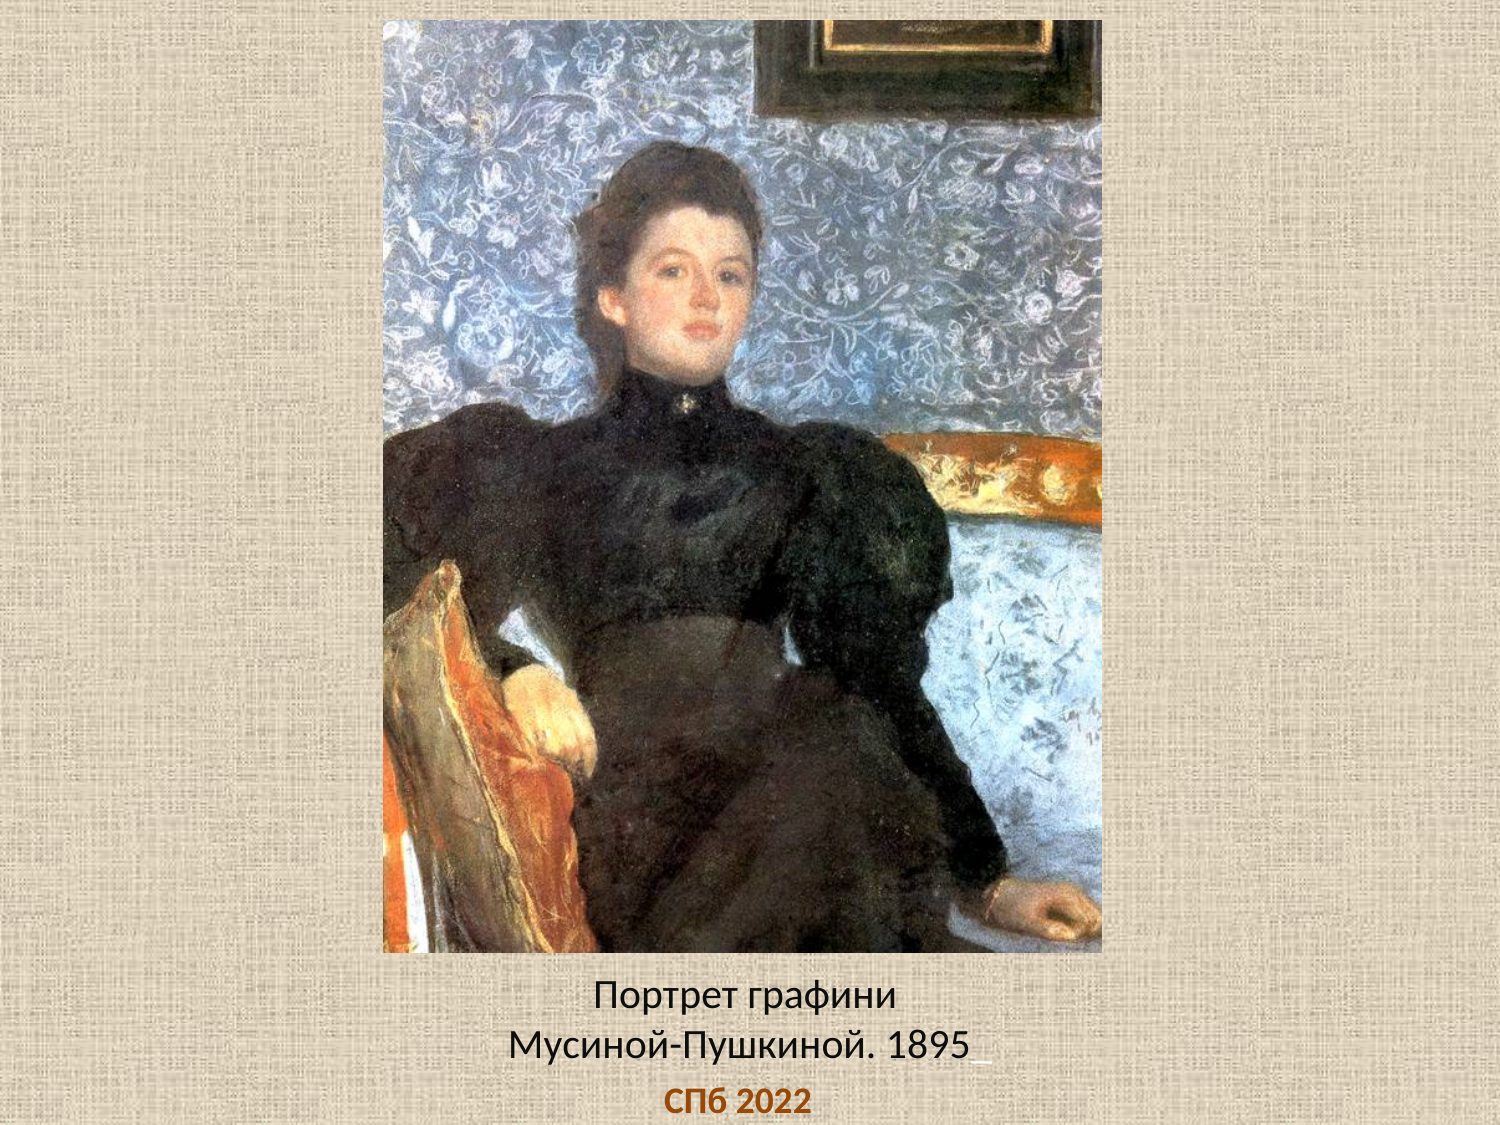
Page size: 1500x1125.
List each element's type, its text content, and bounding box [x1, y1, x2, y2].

text_box Портрет графини Мусиной-Пушкиной. 1895_ [429, 974, 1071, 1061]
picture [0, 0, 1500, 1125]
text_box СПб 2022 [649, 1068, 827, 1125]
